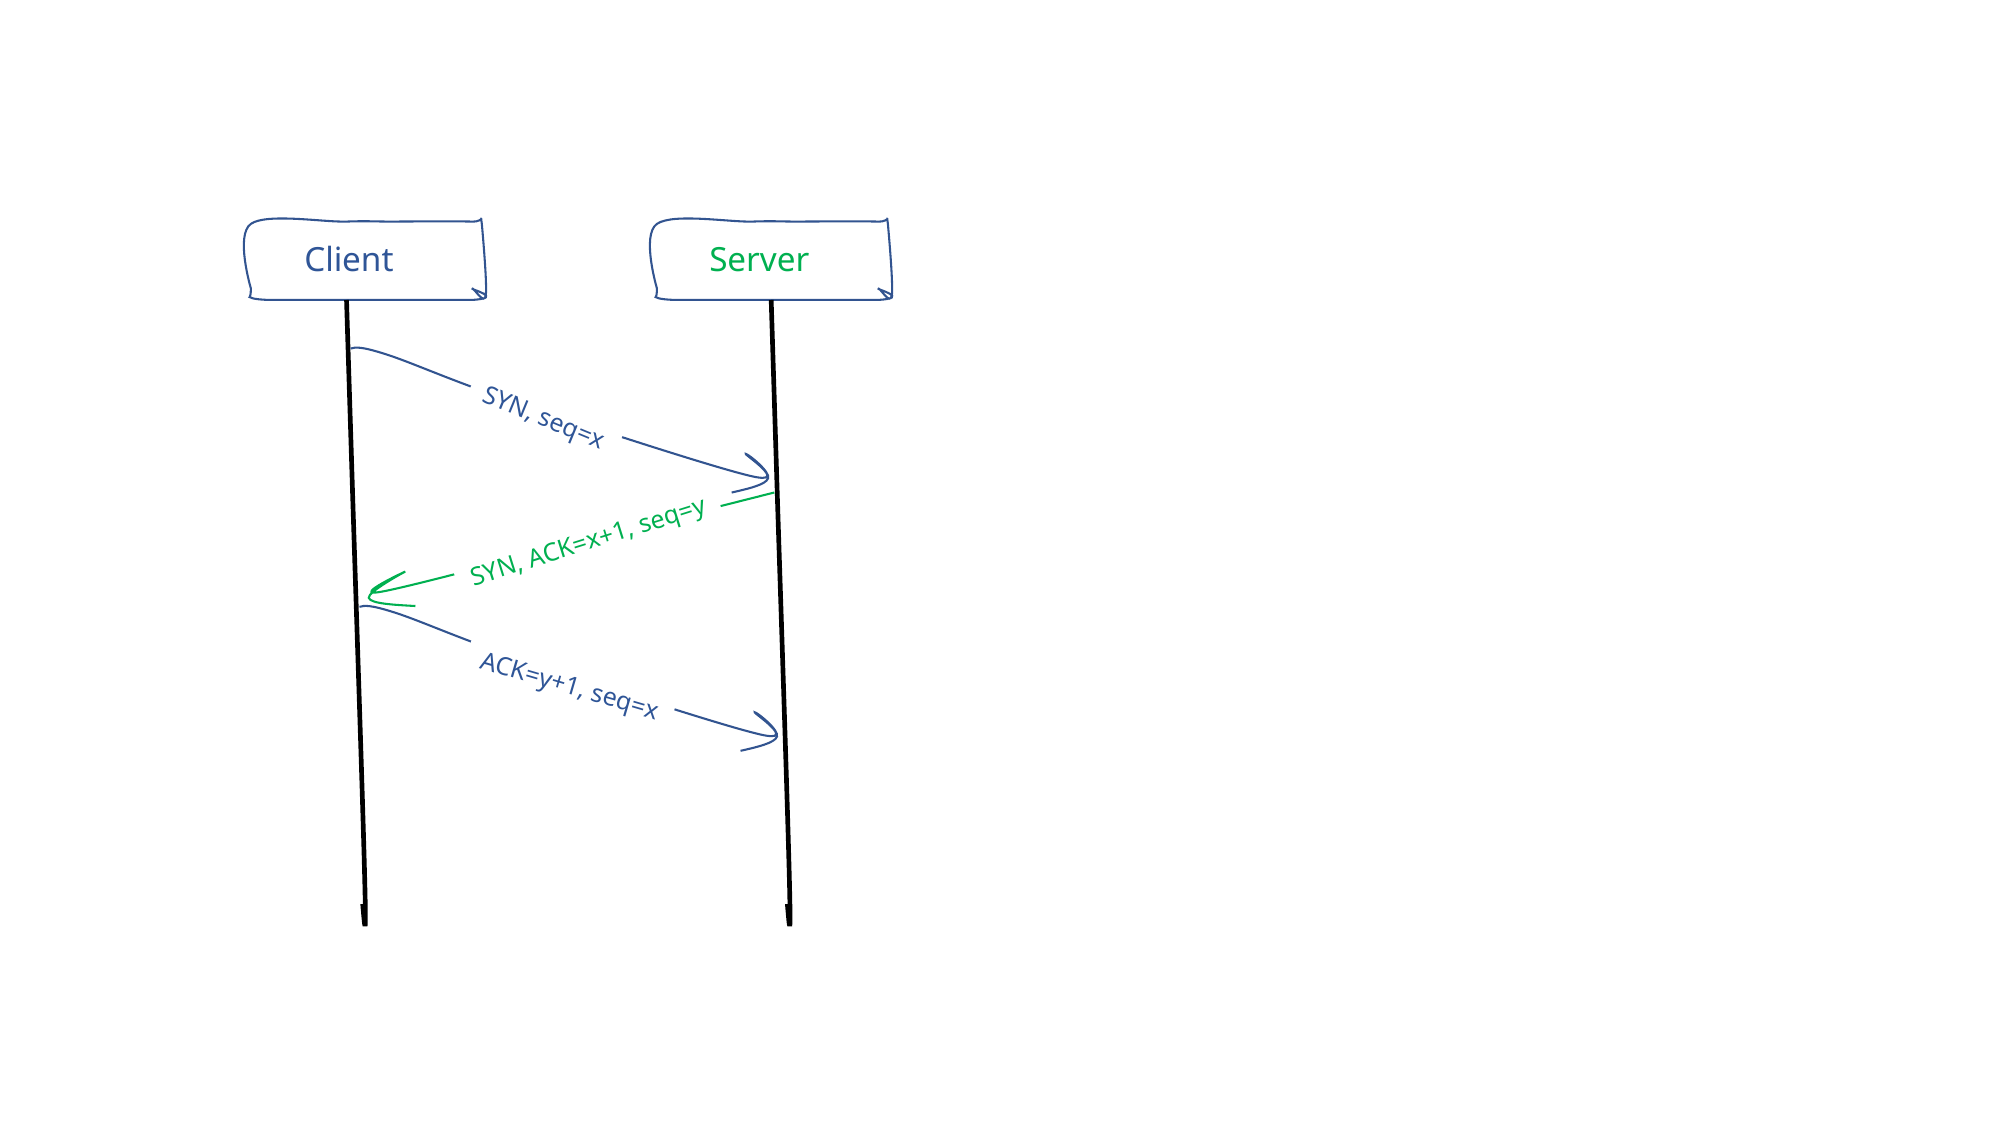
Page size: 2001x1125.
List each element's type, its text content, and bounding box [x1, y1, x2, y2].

text_box SYN, ACK=x+1, seq=y [449, 477, 725, 603]
text_box [721, 491, 775, 510]
text_box [671, 708, 779, 752]
text_box SYN, seq=x [462, 365, 627, 468]
text_box [242, 217, 488, 301]
text_box Client [289, 231, 409, 286]
text_box [367, 570, 459, 608]
text_box [345, 299, 367, 927]
text_box [618, 436, 770, 494]
text_box ACK=y+1, seq=x [461, 633, 680, 737]
text_box [350, 346, 471, 393]
text_box [648, 217, 894, 301]
text_box [359, 604, 471, 648]
text_box [770, 299, 792, 927]
text_box Server [694, 231, 825, 286]
